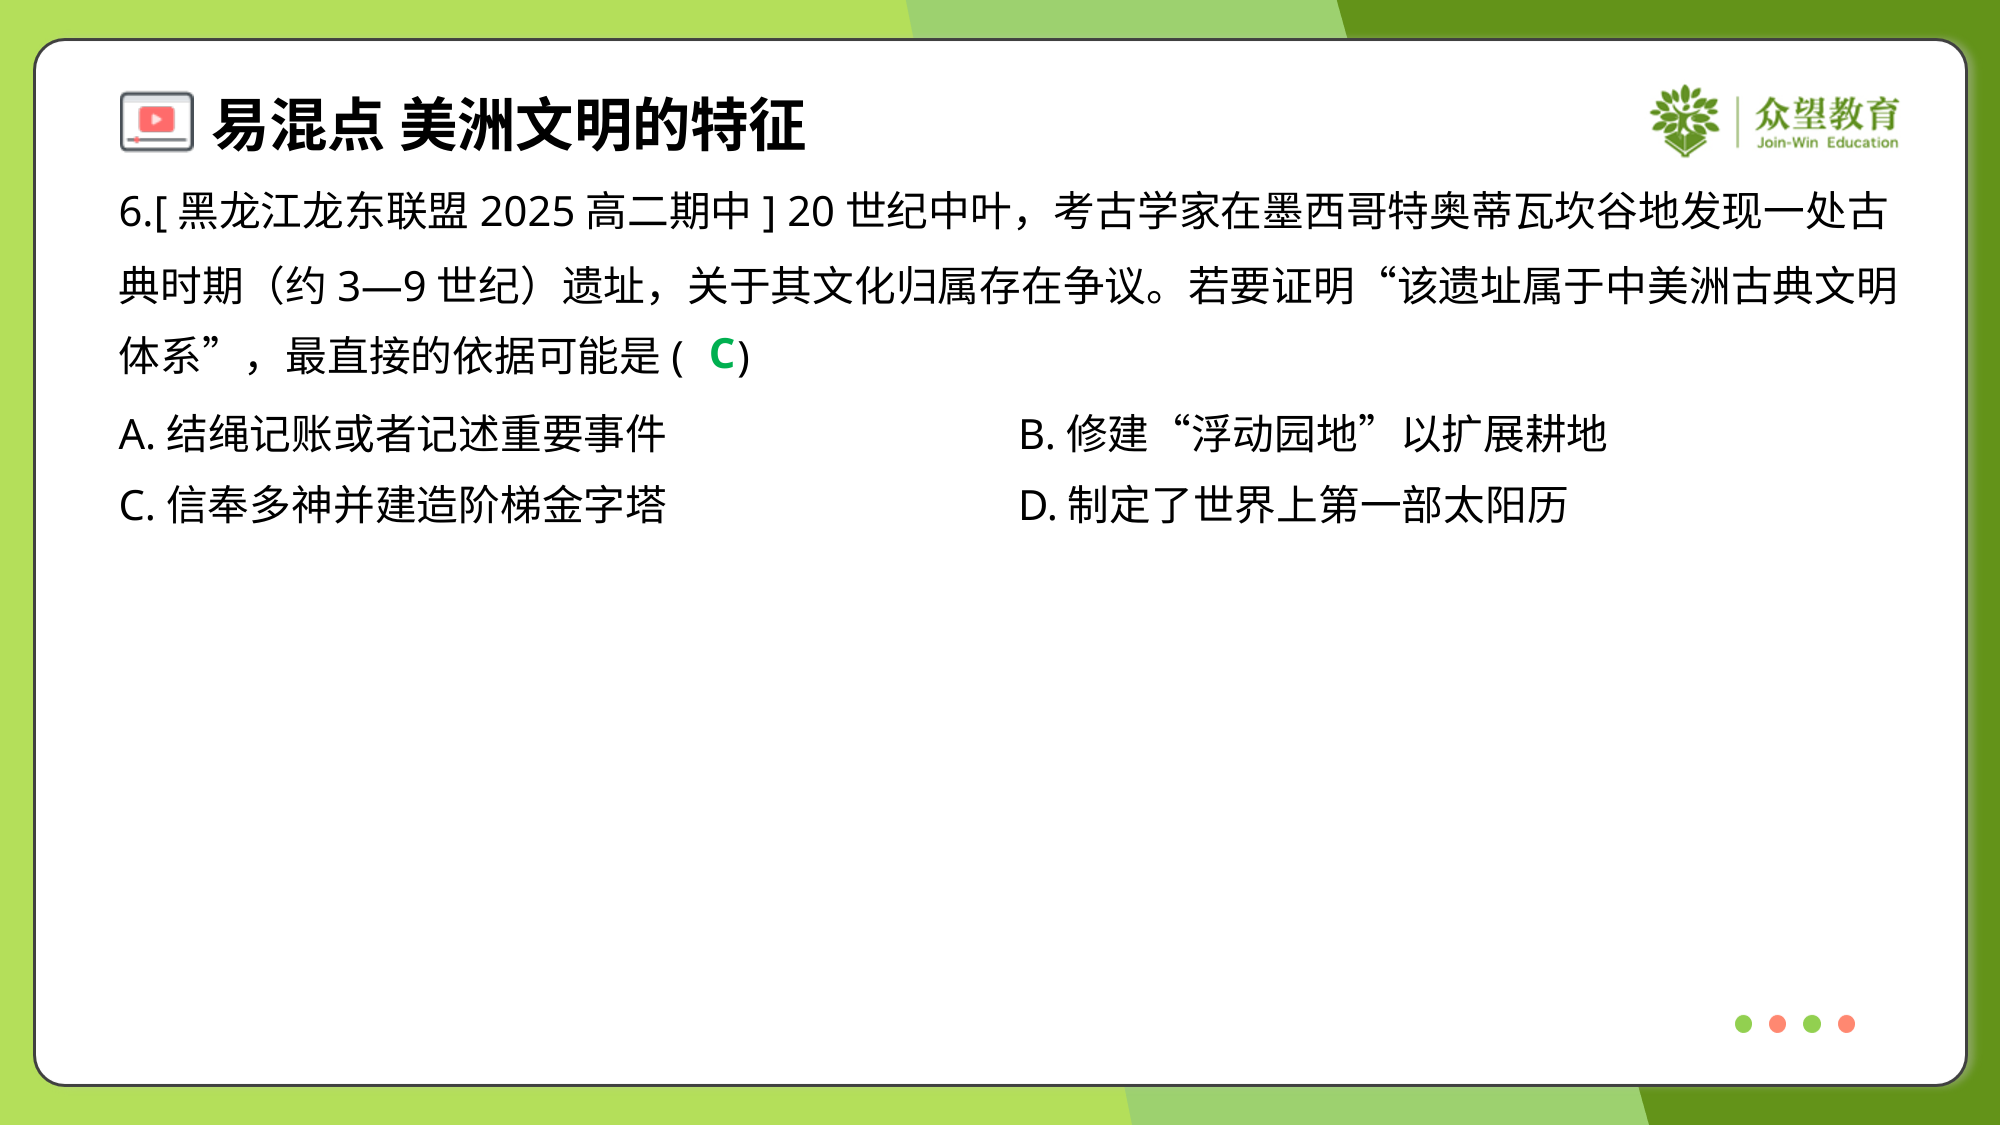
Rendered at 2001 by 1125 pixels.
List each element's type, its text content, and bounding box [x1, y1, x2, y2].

text_box A.结绳记账或者记述重要事件 B.修建“浮动园地”以扩展耕地 C.信奉多神并建造阶梯金字塔 D.制定了世界上第一部太阳历 [118, 382, 1883, 522]
picture [0, 0, 2000, 1125]
text_box 6.[黑龙江龙东联盟2025高二期中] 20世纪中叶，考古学家在墨西哥特奥蒂瓦坎谷地发现一处古 典时期（约3—9世纪）遗址，关于其文化归属存在争议。若要证明“该遗址属于中美洲古典文明 体系”，最直接的依据可能是( ) [118, 159, 1883, 373]
text_box C [692, 306, 752, 371]
